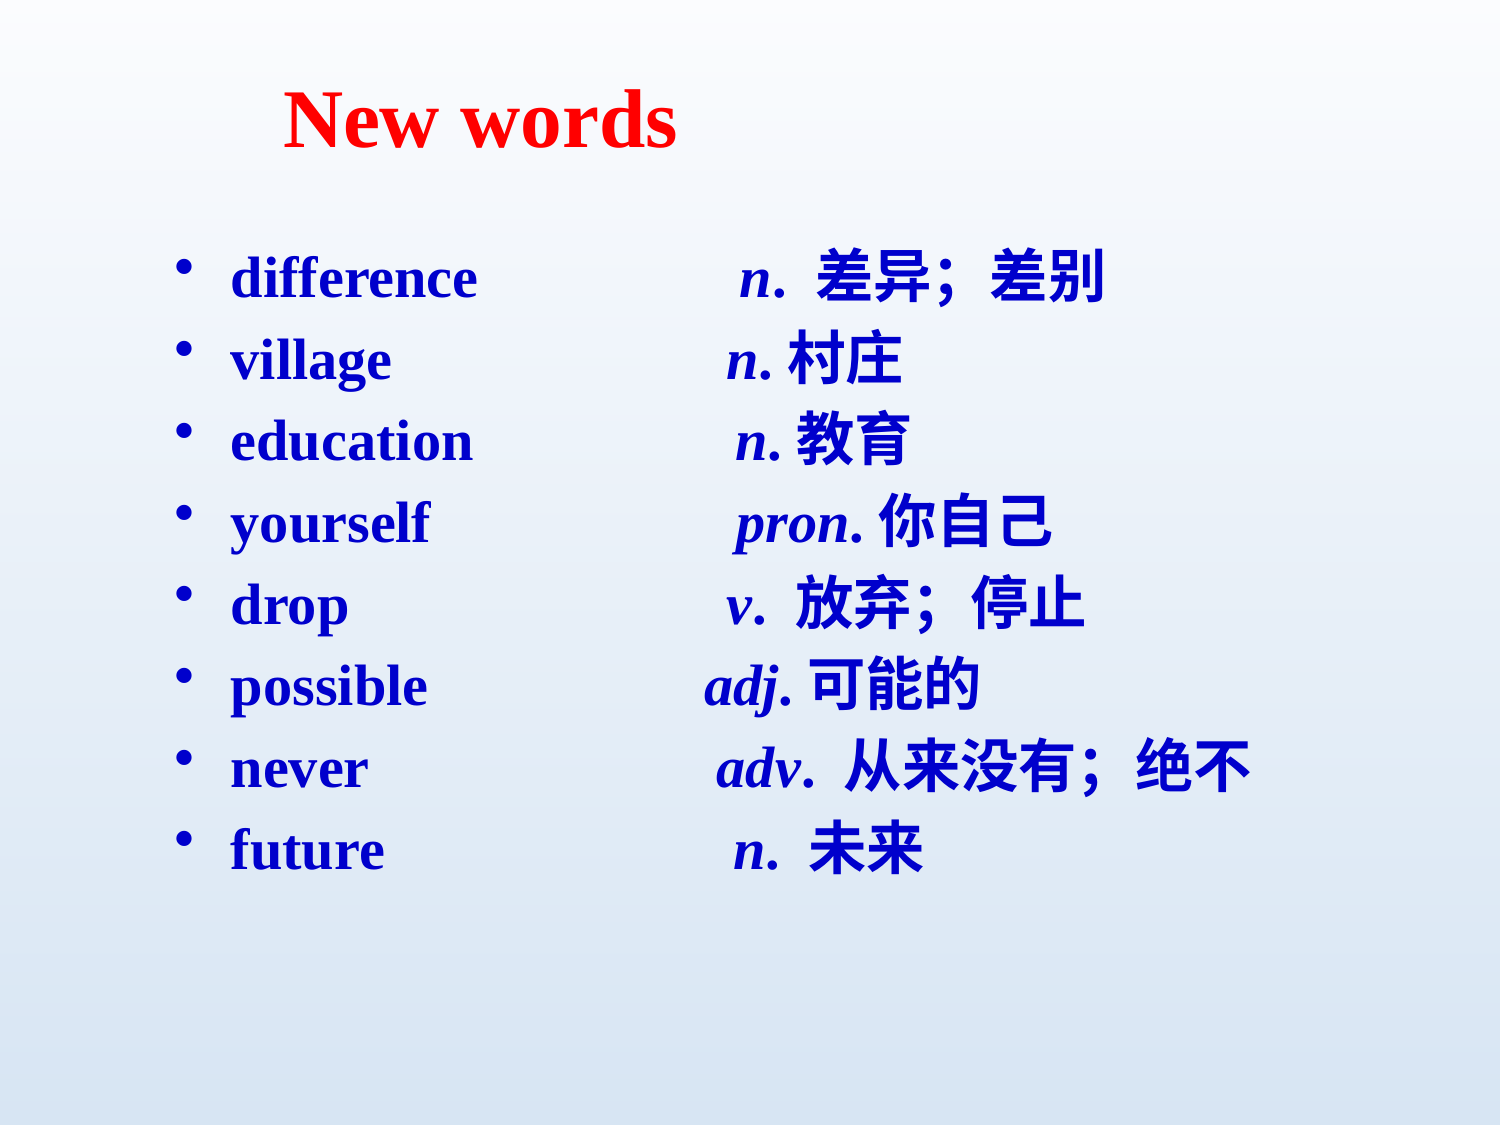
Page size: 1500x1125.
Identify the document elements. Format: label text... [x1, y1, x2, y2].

list difference n. 差异；差别 village n.村庄 education n.教育 yourself pron.你自己 drop v. 放弃；停止 possible adj.可能的 never adv. 从来没有；绝不 future n. 未来 [159, 231, 1365, 929]
text_box New words [268, 56, 741, 172]
